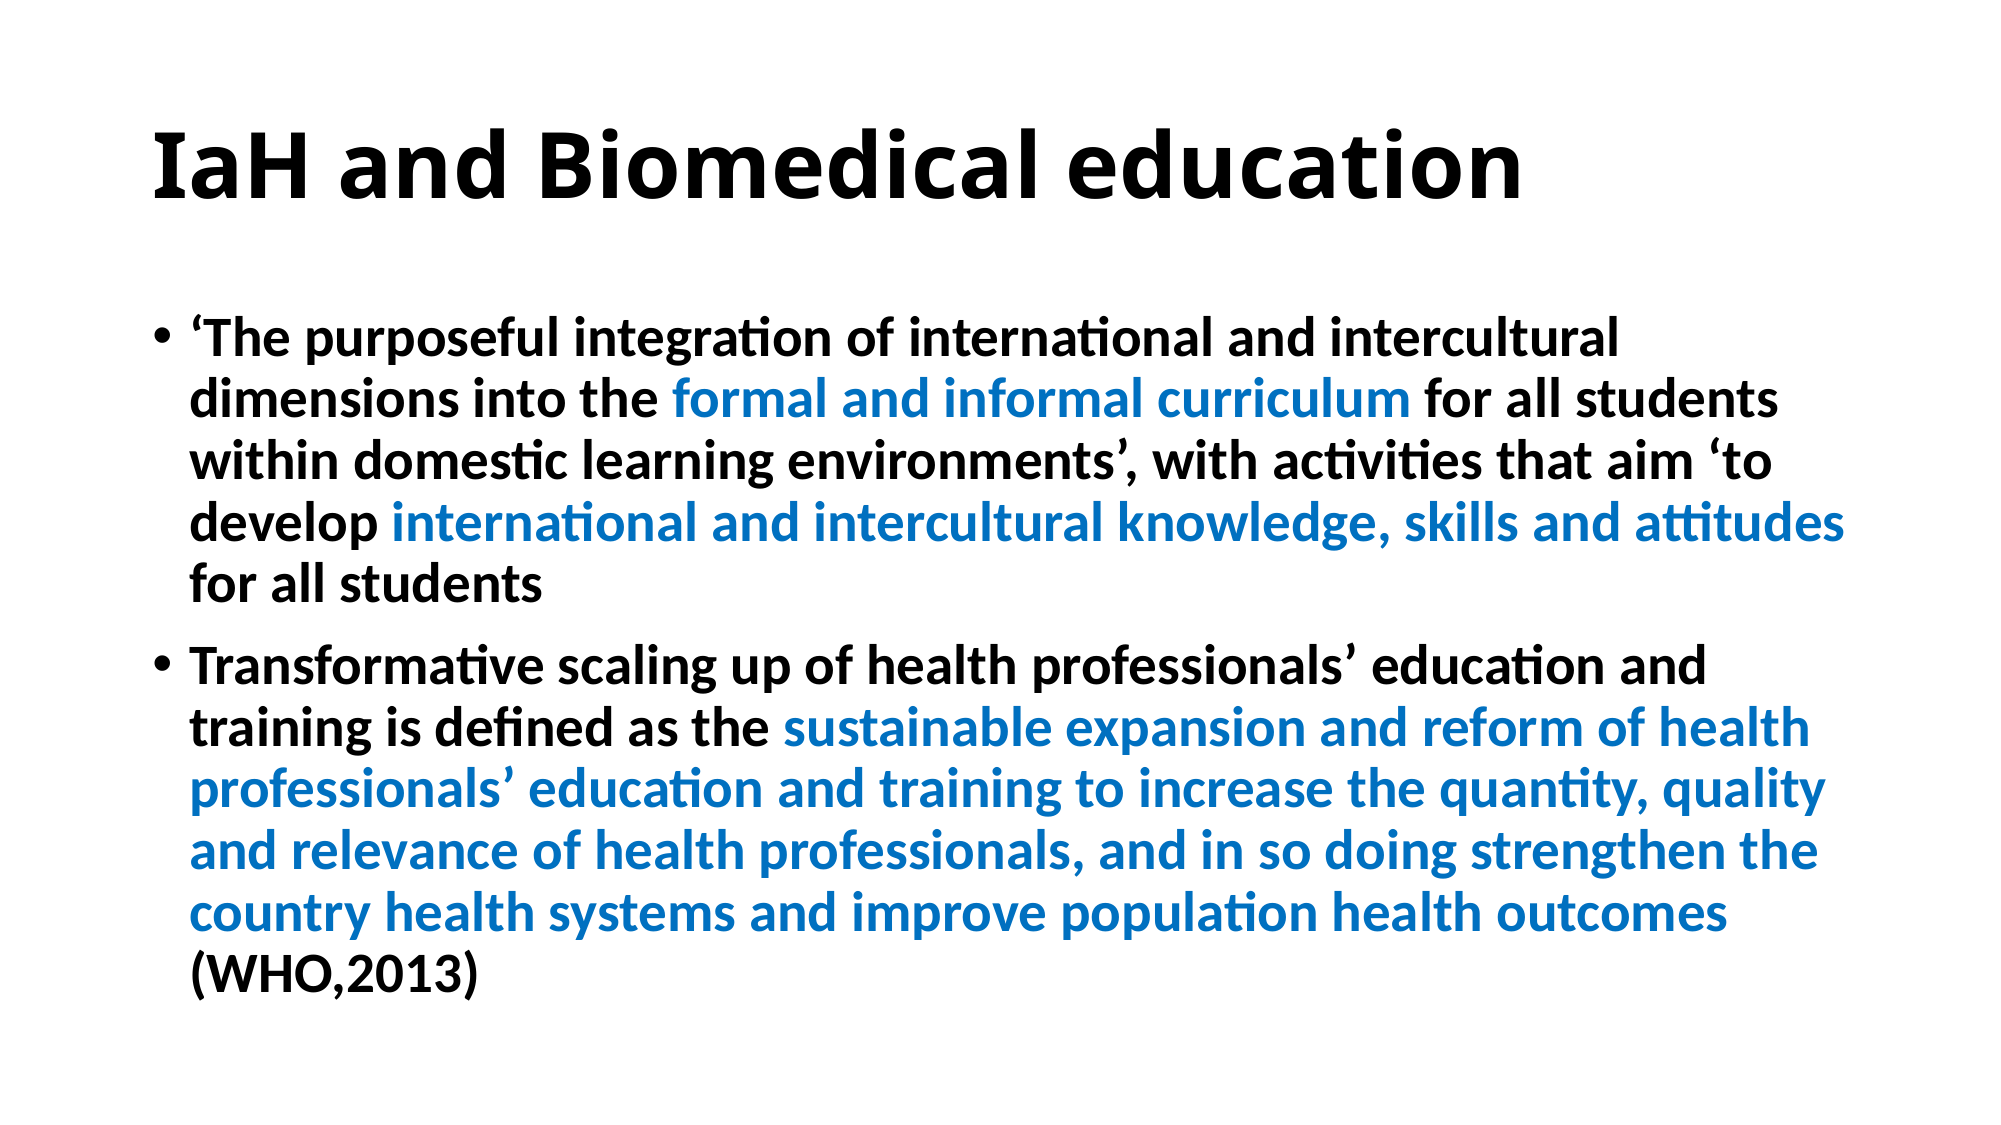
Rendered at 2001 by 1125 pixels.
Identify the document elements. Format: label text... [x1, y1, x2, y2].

title IaH and Biomedical education [137, 59, 1863, 278]
list ‘The purposeful integration of international and intercultural dimensions into the formal and informal curriculum for all students within domestic learning environments’, with activities that aim ‘to develop international and intercultural knowledge, skills and attitudes for all students Transformative scaling up of health professionals’ education and training is defined as the sustainable expansion and reform of health professionals’ education and training to increase the quantity, quality and relevance of health professionals, and in so doing strengthen the country health systems and improve population health outcomes (WHO,2013) [137, 299, 1863, 1014]
